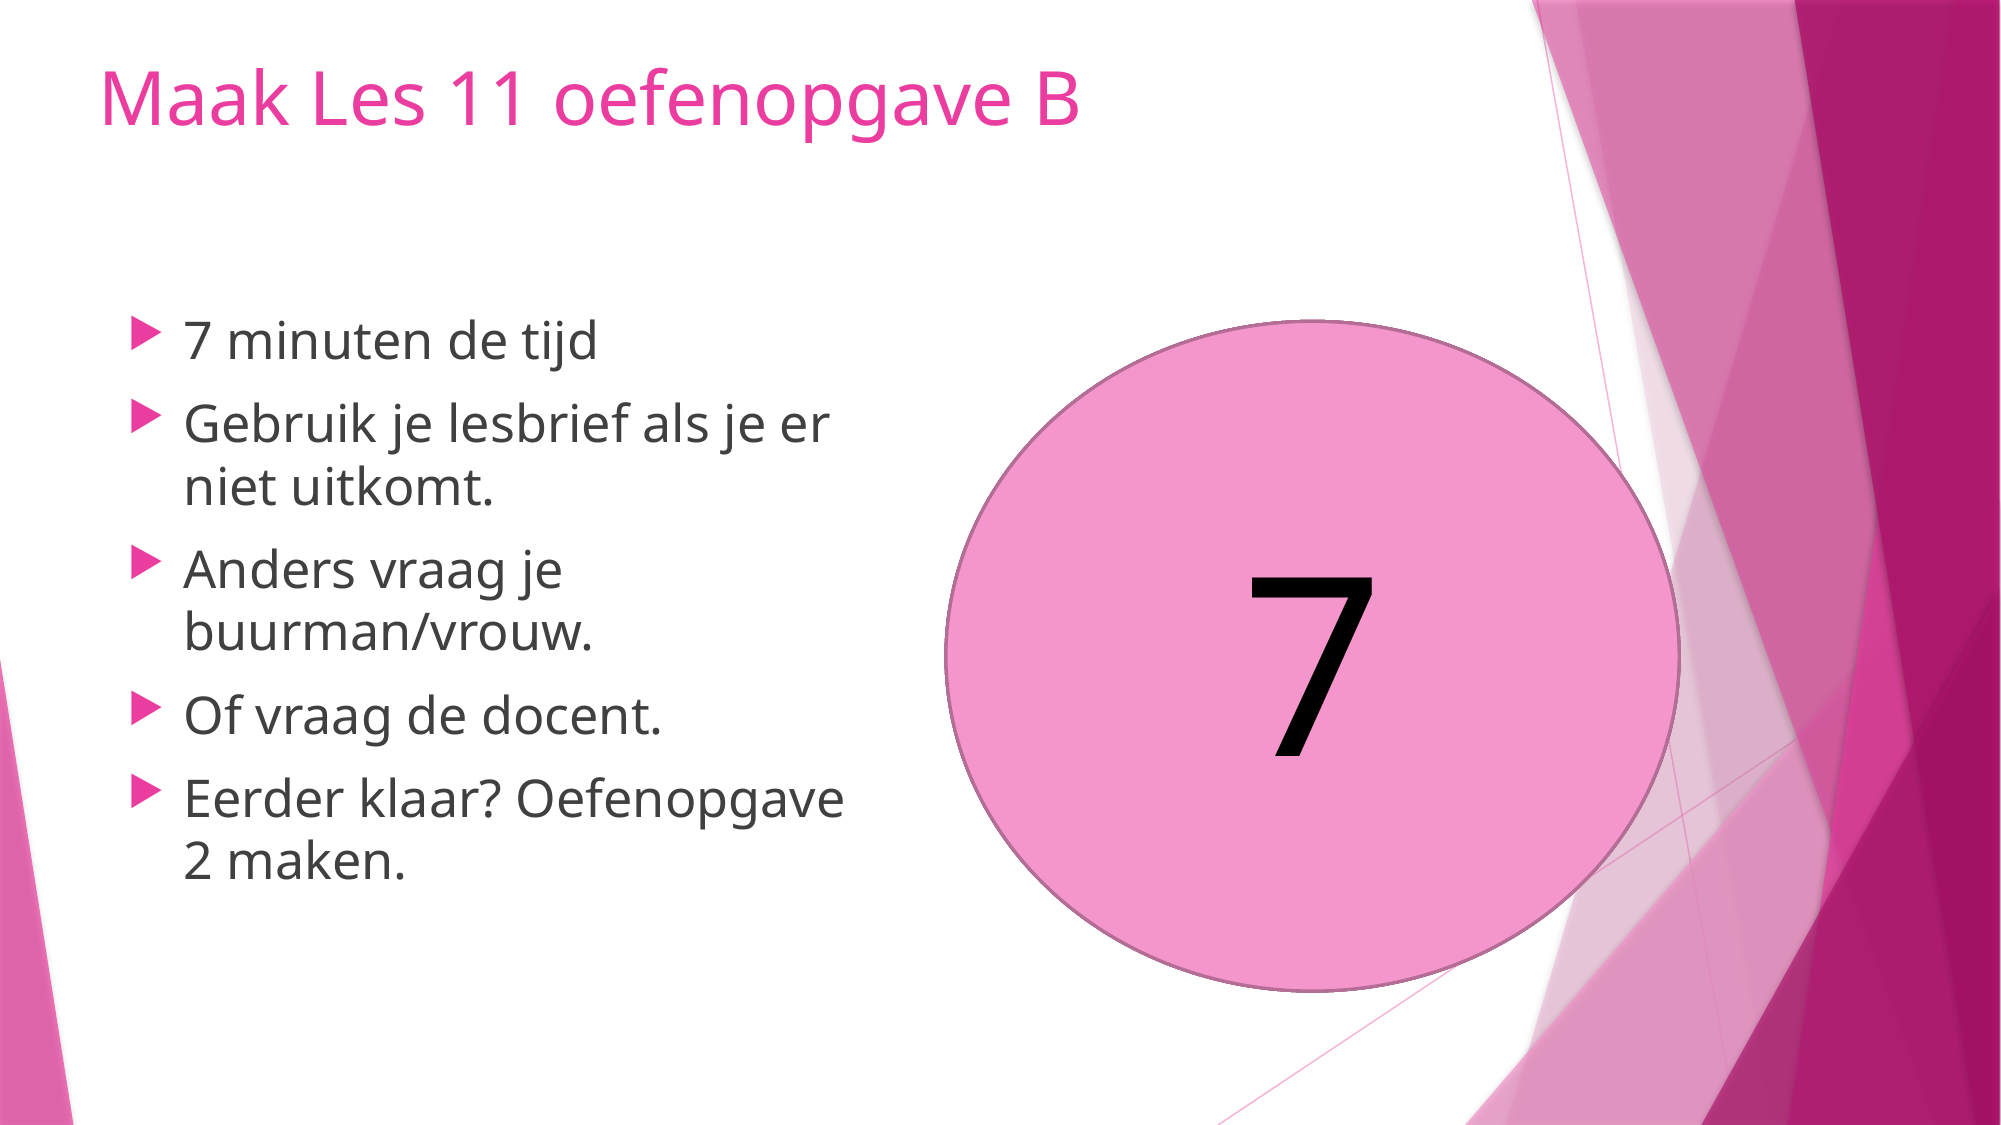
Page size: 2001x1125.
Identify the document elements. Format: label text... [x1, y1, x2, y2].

list 7 minuten de tijd Gebruik je lesbrief als je er niet uitkomt. Anders vraag je buurman/vrouw. Of vraag de docent. Eerder klaar? Oefenopgave 2 maken. [112, 299, 896, 992]
title Maak Les 11 oefenopgave B [83, 42, 1494, 260]
text_box 7 [944, 319, 1681, 993]
